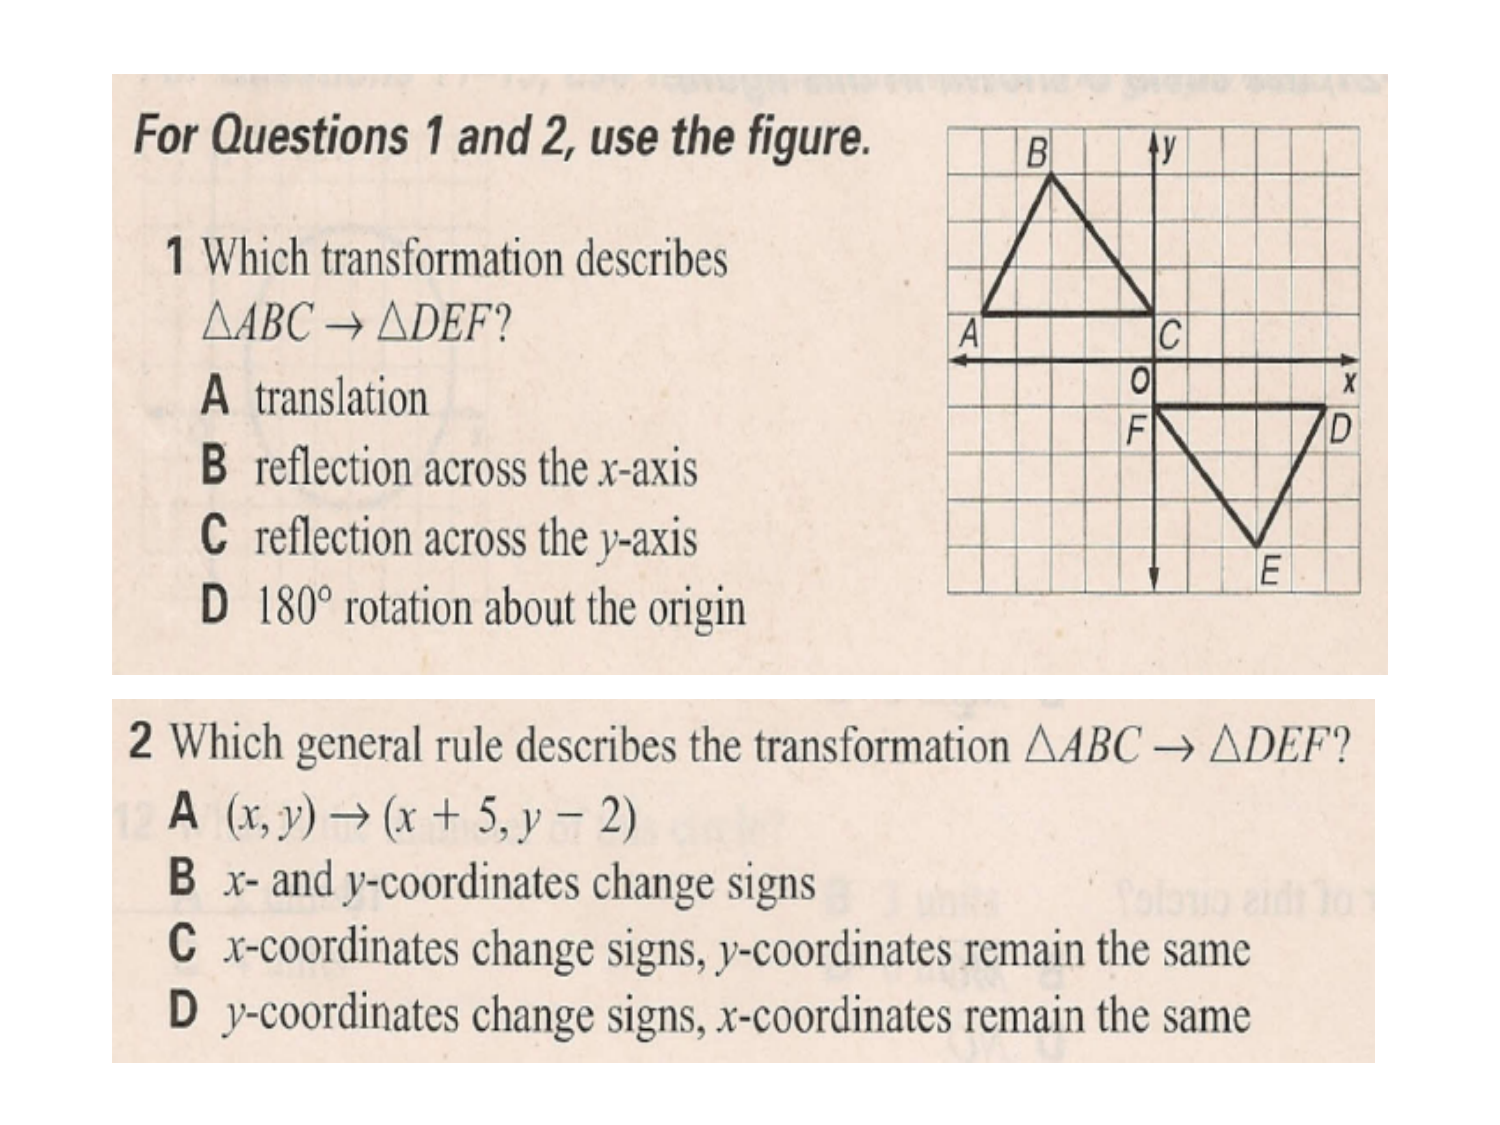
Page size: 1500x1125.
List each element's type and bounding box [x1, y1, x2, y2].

title [112, 74, 1388, 676]
subtitle [112, 699, 1376, 1063]
